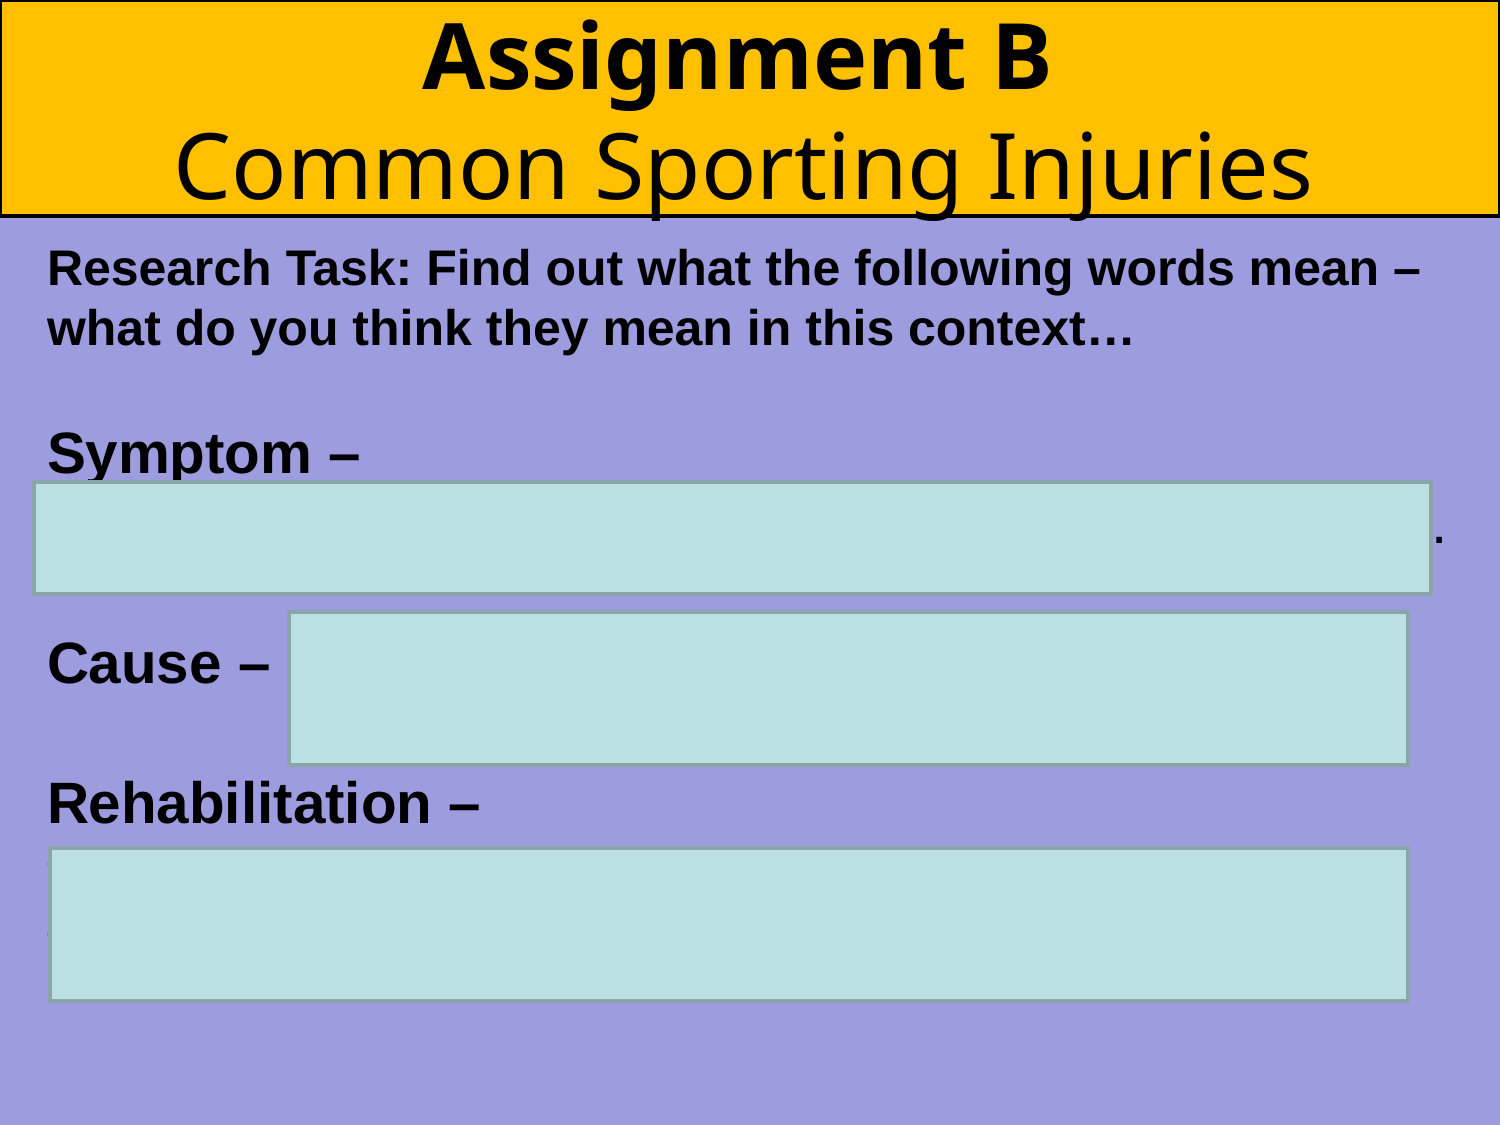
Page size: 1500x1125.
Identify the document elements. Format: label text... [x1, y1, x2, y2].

text_box [287, 610, 1410, 767]
text_box Research Task: Find out what the following words mean – what do you think they mean in this context… Symptom – An indication of an injury, such as pain or a weakness. Cause – a reason/explanation for an injury occurring Rehabilitation – the process of restoring someone to full health following injury [32, 228, 1468, 1053]
text_box [32, 480, 1433, 596]
text_box [48, 846, 1410, 1003]
title Assignment B Common Sporting Injuries [0, 0, 1500, 218]
